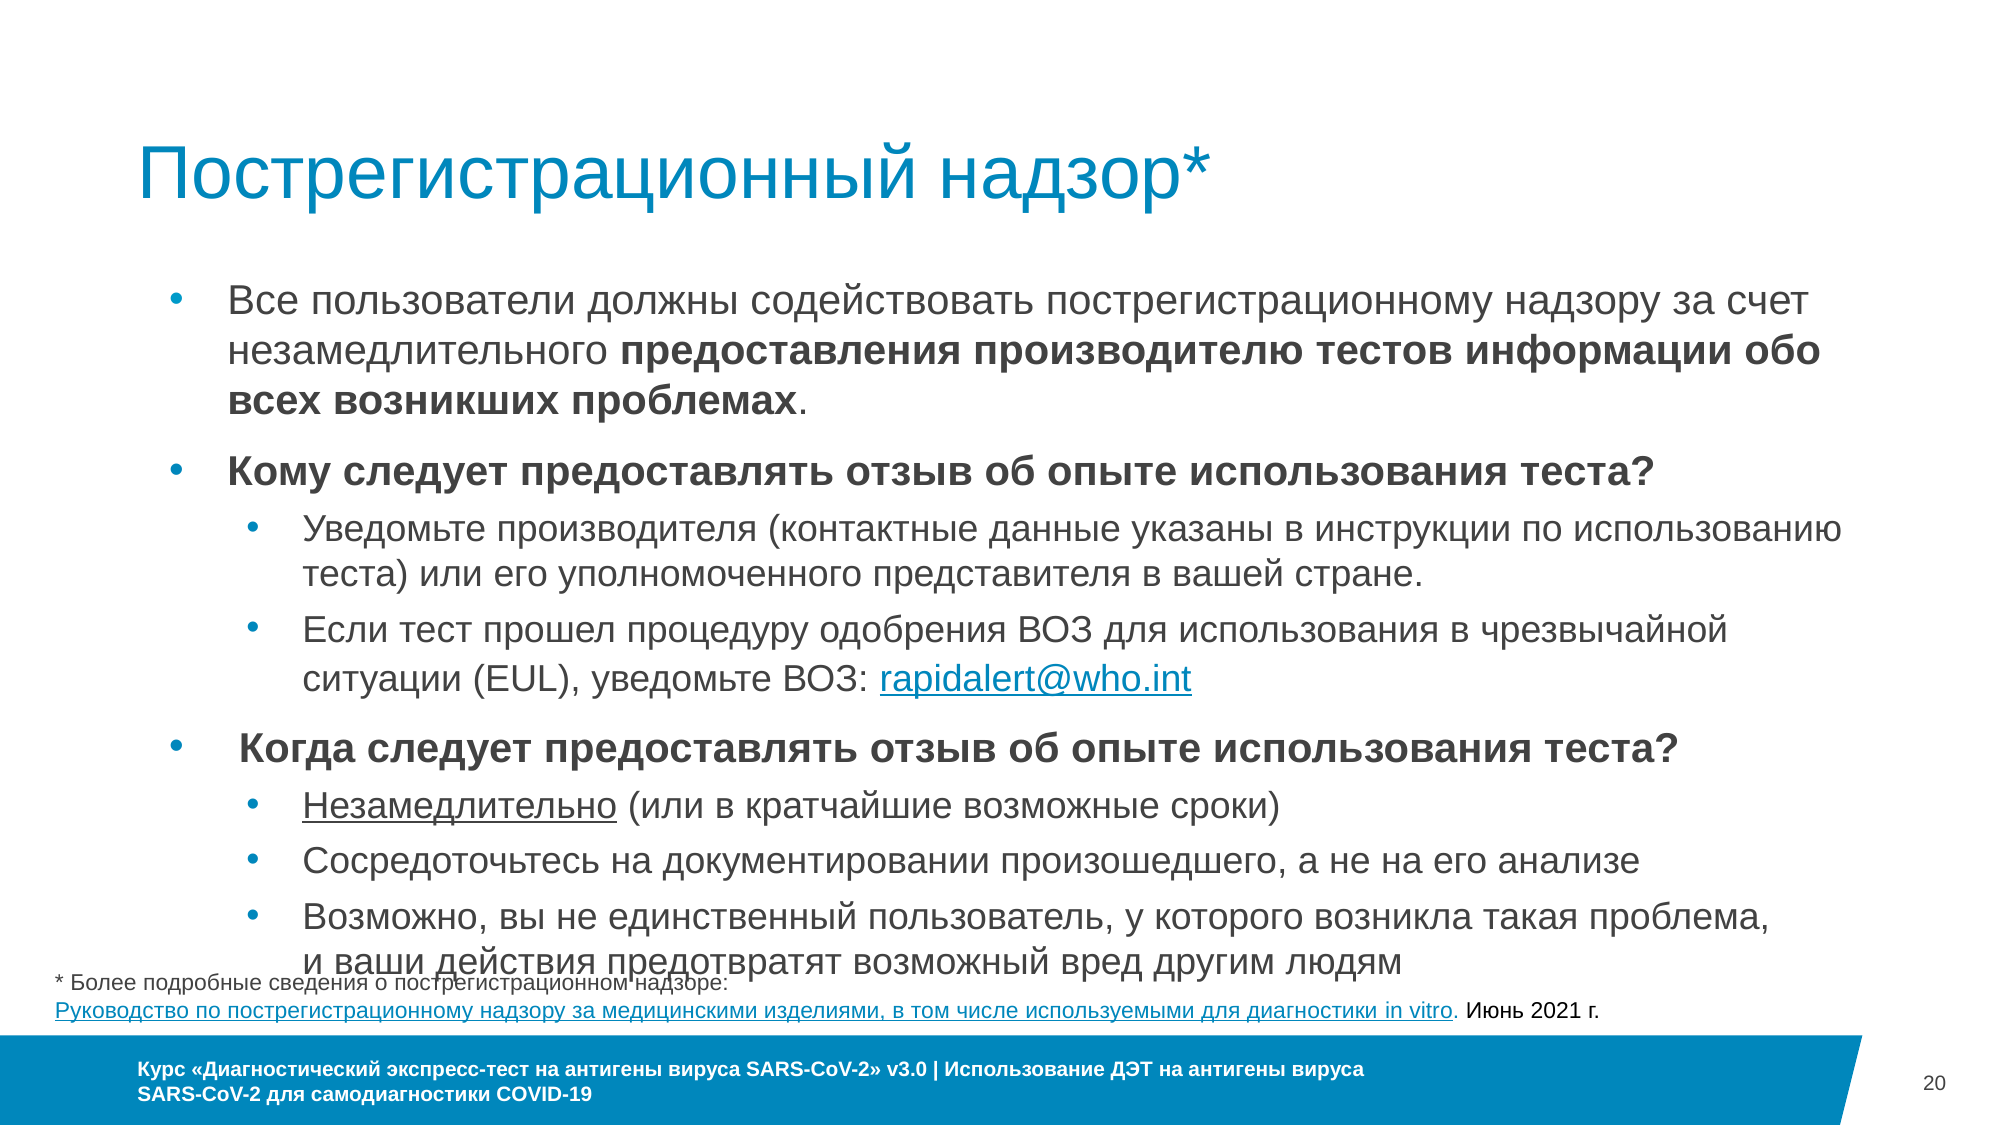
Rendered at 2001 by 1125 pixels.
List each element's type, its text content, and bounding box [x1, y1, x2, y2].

footer Курс «Диагностический экспресс-тест на антигены вируса SARS-CoV-2» v3.0 | Использование ДЭТ на антигены вируса SARS-CoV-2 для самодиагностики COVID-19 [137, 1039, 1392, 1122]
slide_number 20 [1862, 1035, 1947, 1125]
text_box * Более подробные сведения о пострегистрационном надзоре: Руководство по пострегистрационному надзору за медицинскими изделиями, в том числе используемыми для диагностики in vitro. Июнь 2021 г. [40, 960, 1905, 1031]
list Все пользователи должны содействовать пострегистрационному надзору за счет незамедлительного предоставления производителю тестов информации обо всех возникших проблемах. Кому следует предоставлять отзыв об опыте использования теста? Уведомьте производителя (контактные данные указаны в инструкции по использованию теста) или его уполномоченного представителя в вашей стране. Если тест прошел процедуру одобрения ВОЗ для использования в чрезвычайной ситуации (EUL), уведомьте ВОЗ: rapidalert@who.int Когда следует предоставлять отзыв об опыте использования теста? Незамедлительно (или в кратчайшие возможные сроки) Сосредоточьтесь на документировании произошедшего, а не на его анализе Возможно, вы не единственный пользователь, у которого возникла такая проблема, и ваши действия предотвратят возможный вред другим людям [137, 265, 1863, 960]
title Пострегистрационный надзор* [137, 59, 1863, 215]
